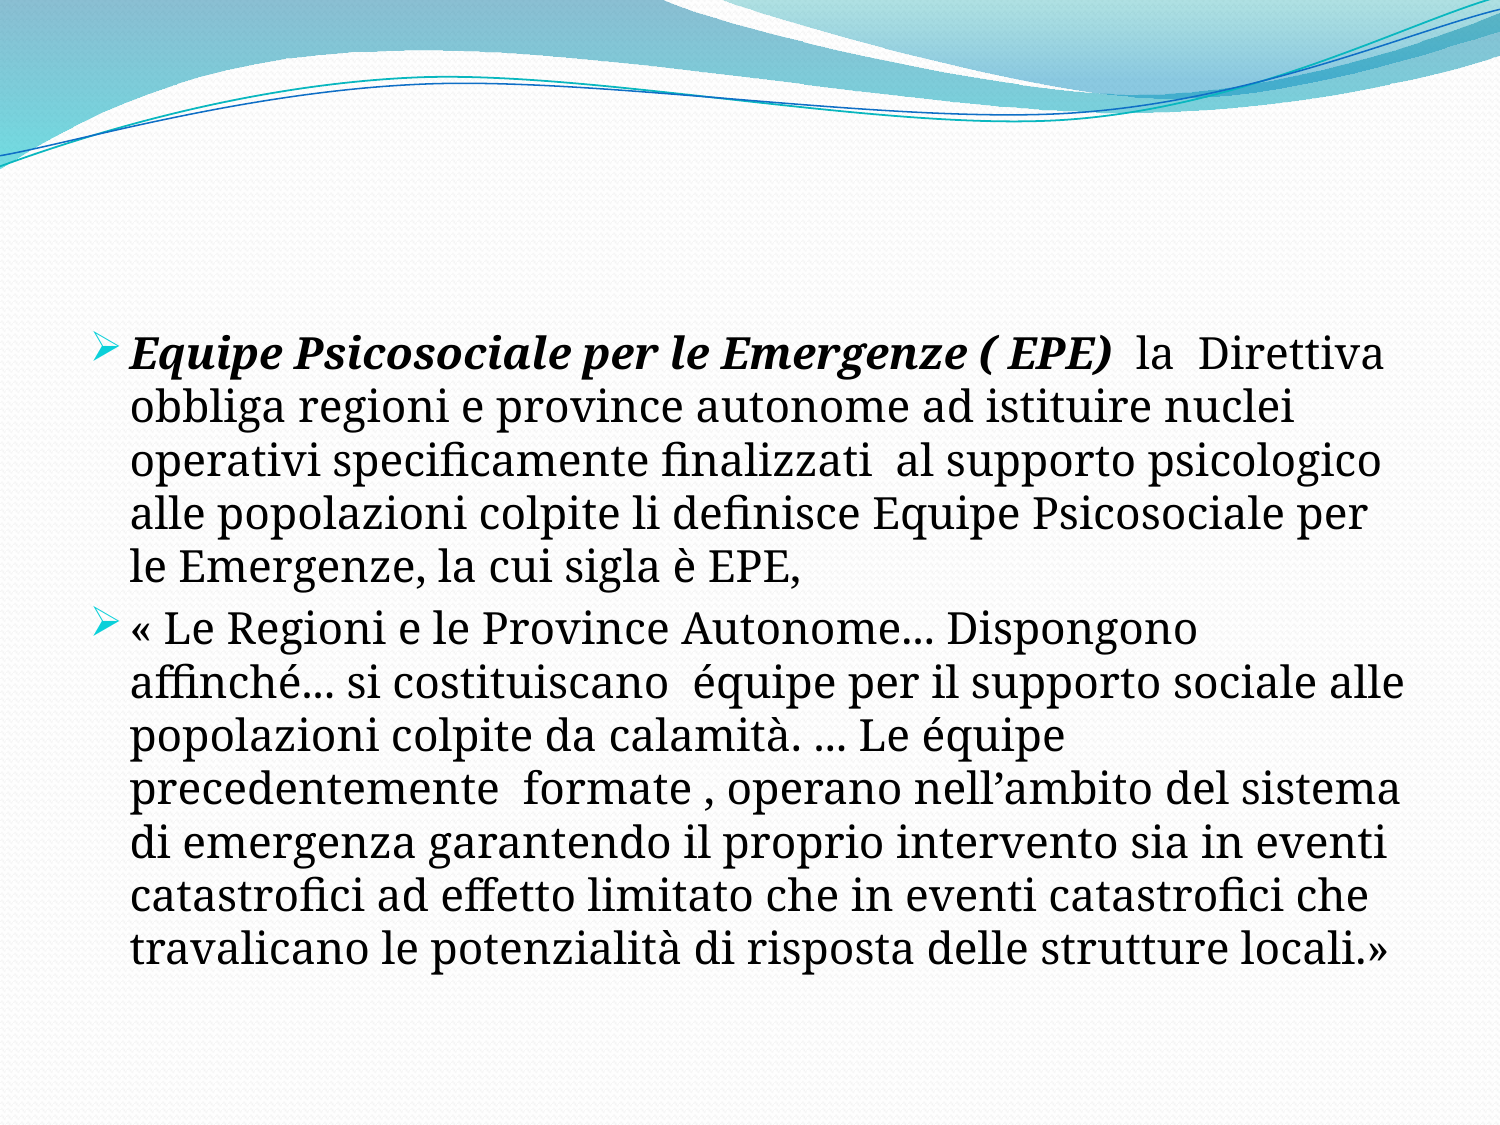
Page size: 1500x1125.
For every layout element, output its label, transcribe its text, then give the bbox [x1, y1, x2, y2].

list Equipe Psicosociale per le Emergenze ( EPE) la Direttiva obbliga regioni e province autonome ad istituire nuclei operativi specificamente finalizzati al supporto psicologico alle popolazioni colpite li definisce Equipe Psicosociale per le Emergenze, la cui sigla è EPE, « Le Regioni e le Province Autonome... Dispongono affinché... si costituiscano équipe per il supporto sociale alle popolazioni colpite da calamità. ... Le équipe precedentemente formate , operano nell’ambito del sistema di emergenza garantendo il proprio intervento sia in eventi catastrofici ad effetto limitato che in eventi catastrofici che travalicano le potenzialità di risposta delle strutture locali.» [75, 317, 1425, 1038]
